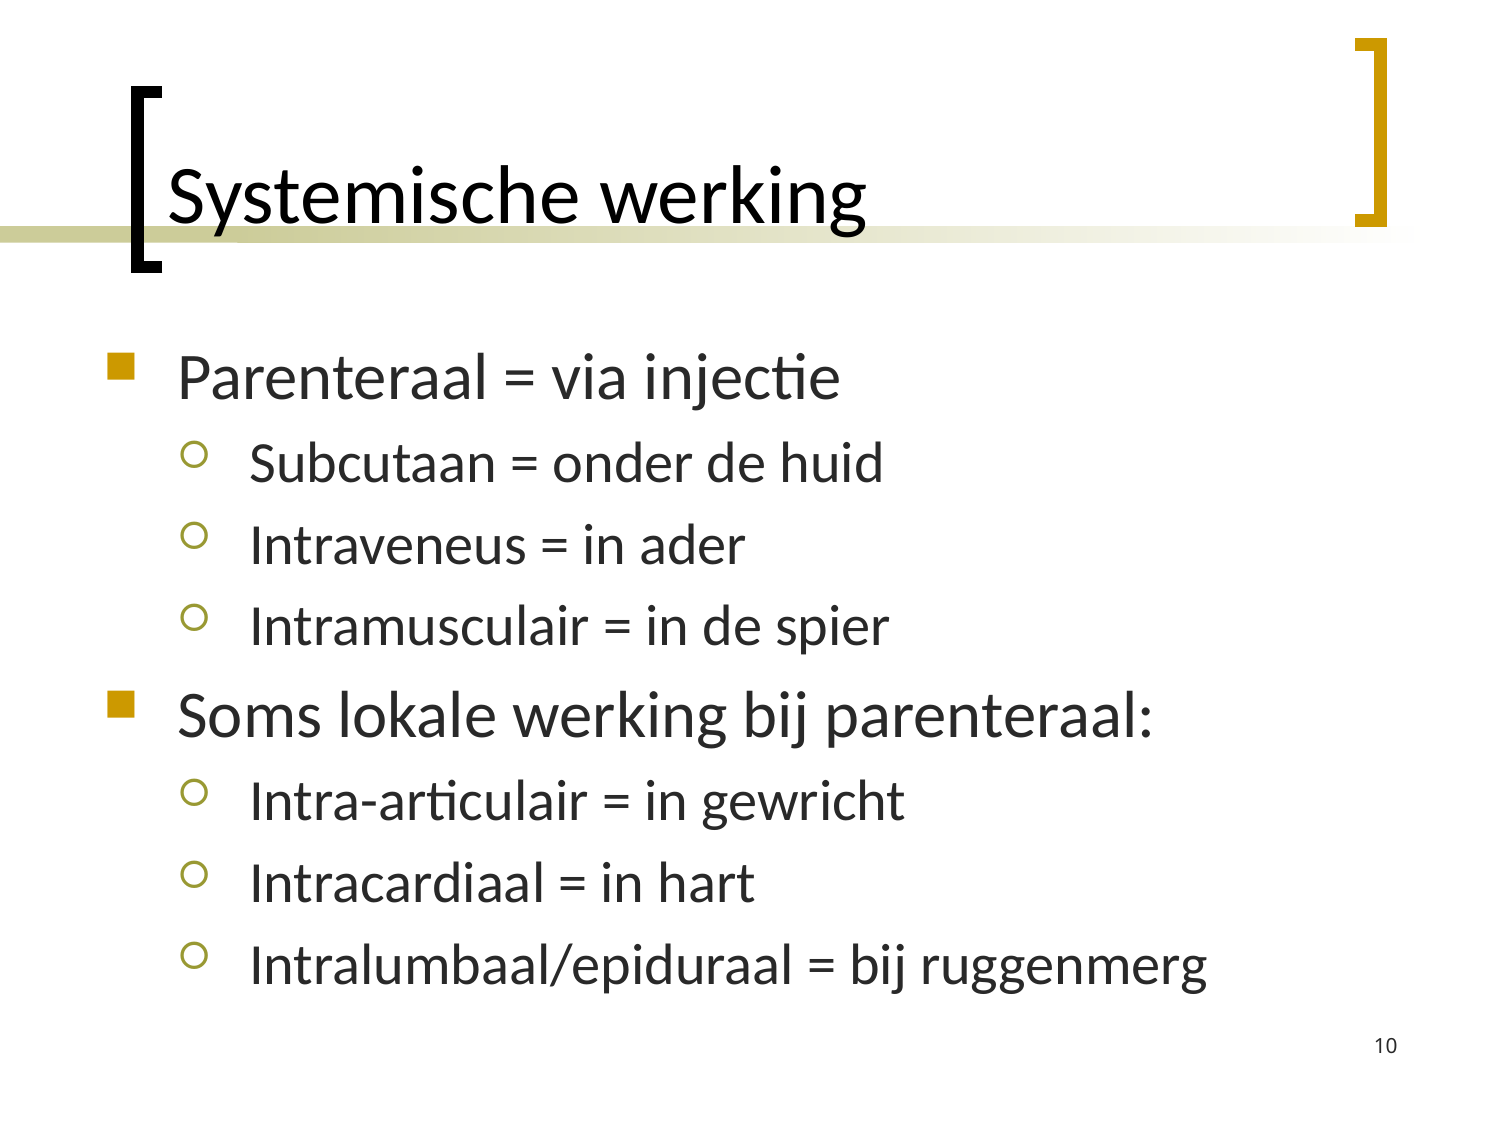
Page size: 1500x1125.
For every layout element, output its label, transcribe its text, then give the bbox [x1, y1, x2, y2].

slide_number 10 [1099, 1024, 1413, 1101]
title Systemische werking [152, 15, 1328, 248]
list Parenteraal = via injectie Subcutaan = onder de huid Intraveneus = in ader Intramusculair = in de spier Soms lokale werking bij parenteraal: Intra-articulair = in gewricht Intracardiaal = in hart Intralumbaal/epiduraal = bij ruggenmerg [88, 324, 1413, 1000]
